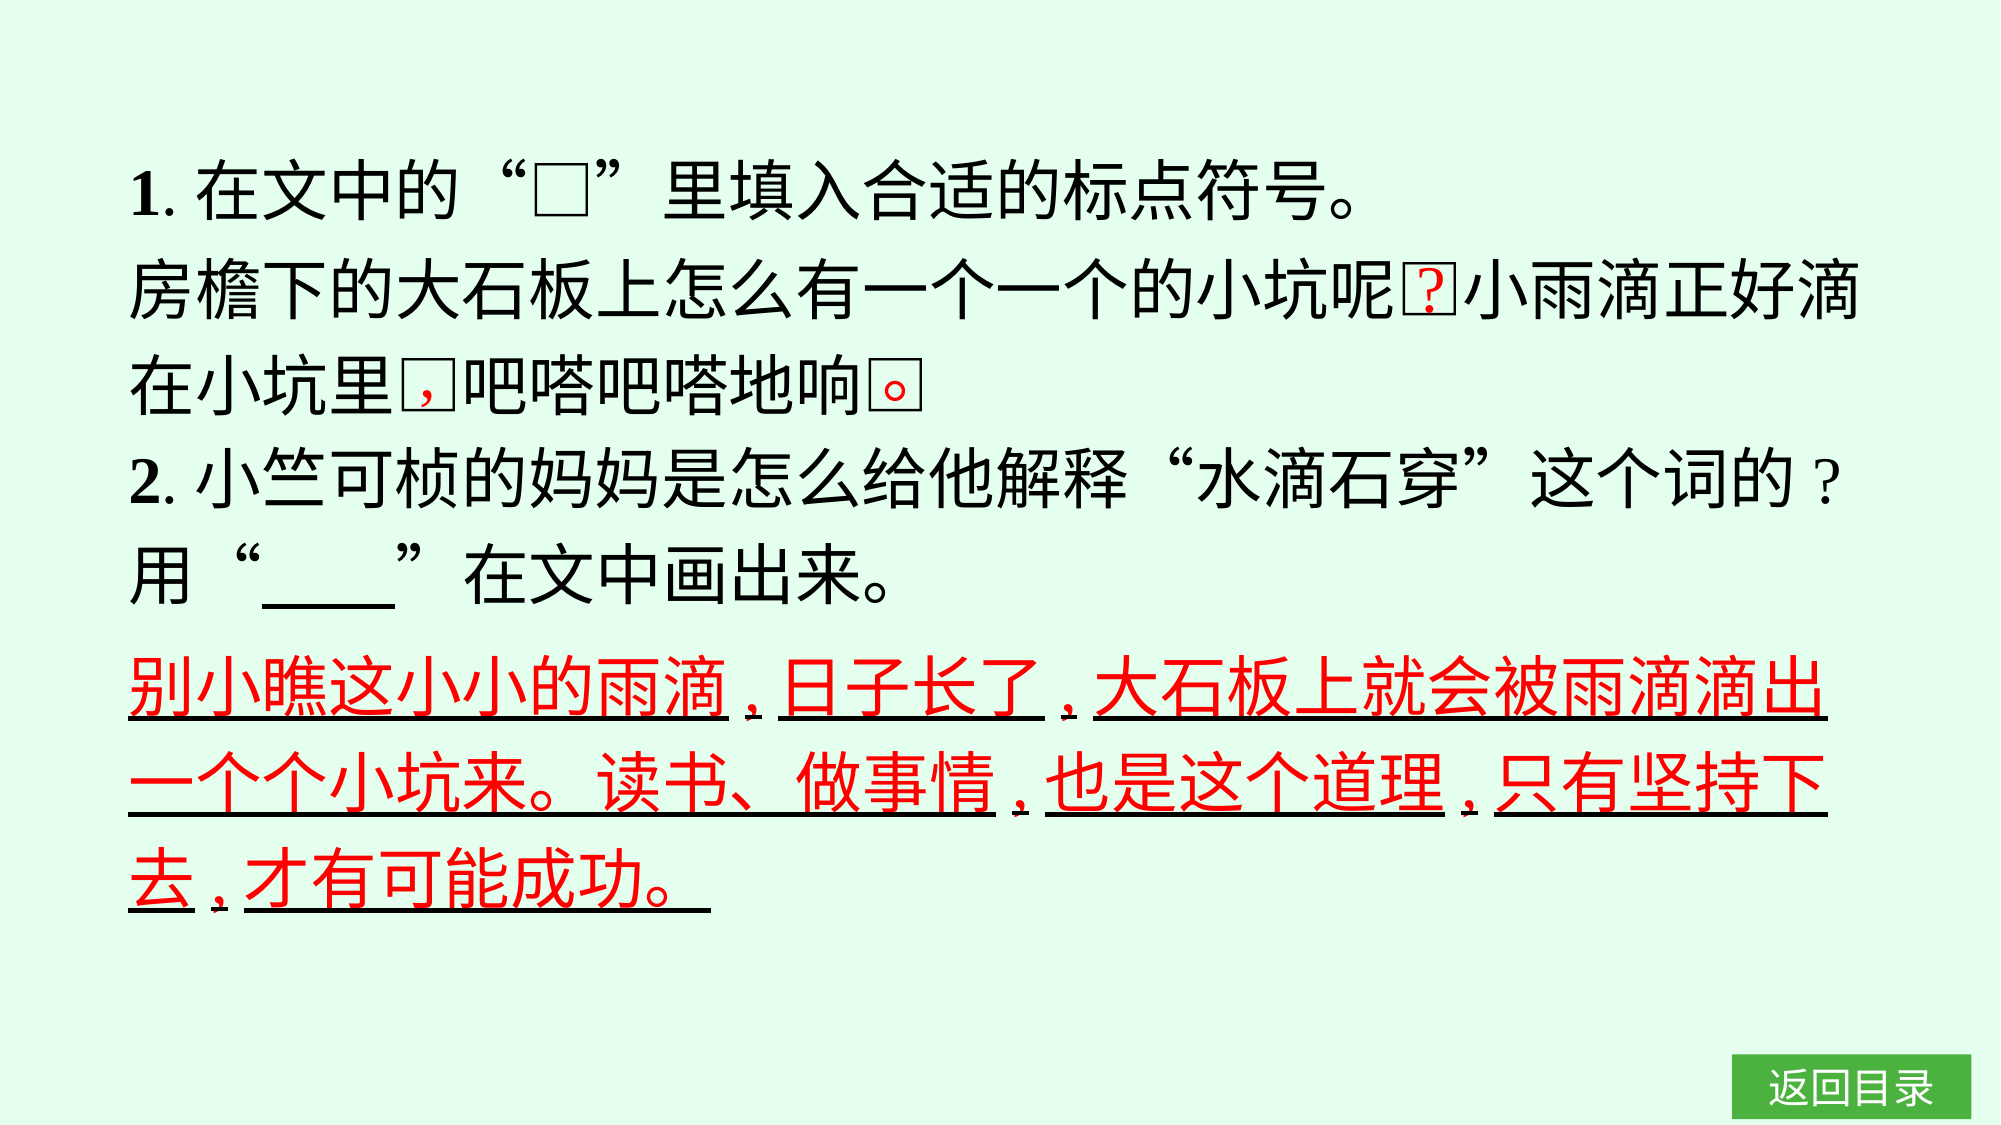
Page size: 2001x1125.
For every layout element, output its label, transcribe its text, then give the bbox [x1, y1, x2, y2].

text_box ? [1402, 222, 1462, 334]
text_box 。 [867, 307, 964, 418]
text_box 别小瞧这小小的雨滴,日子长了,大石板上就会被雨滴滴出一个个小坑来。读书、做事情,也是这个道理,只有坚持下去,才有可能成功。 [113, 621, 1887, 924]
text_box 1.在文中的“□”里填入合适的标点符号。 2.小竺可桢的妈妈是怎么给他解释“水滴石穿”这个词的?用“ ”在文中画出来。 [113, 125, 1887, 620]
text_box , [404, 307, 452, 418]
